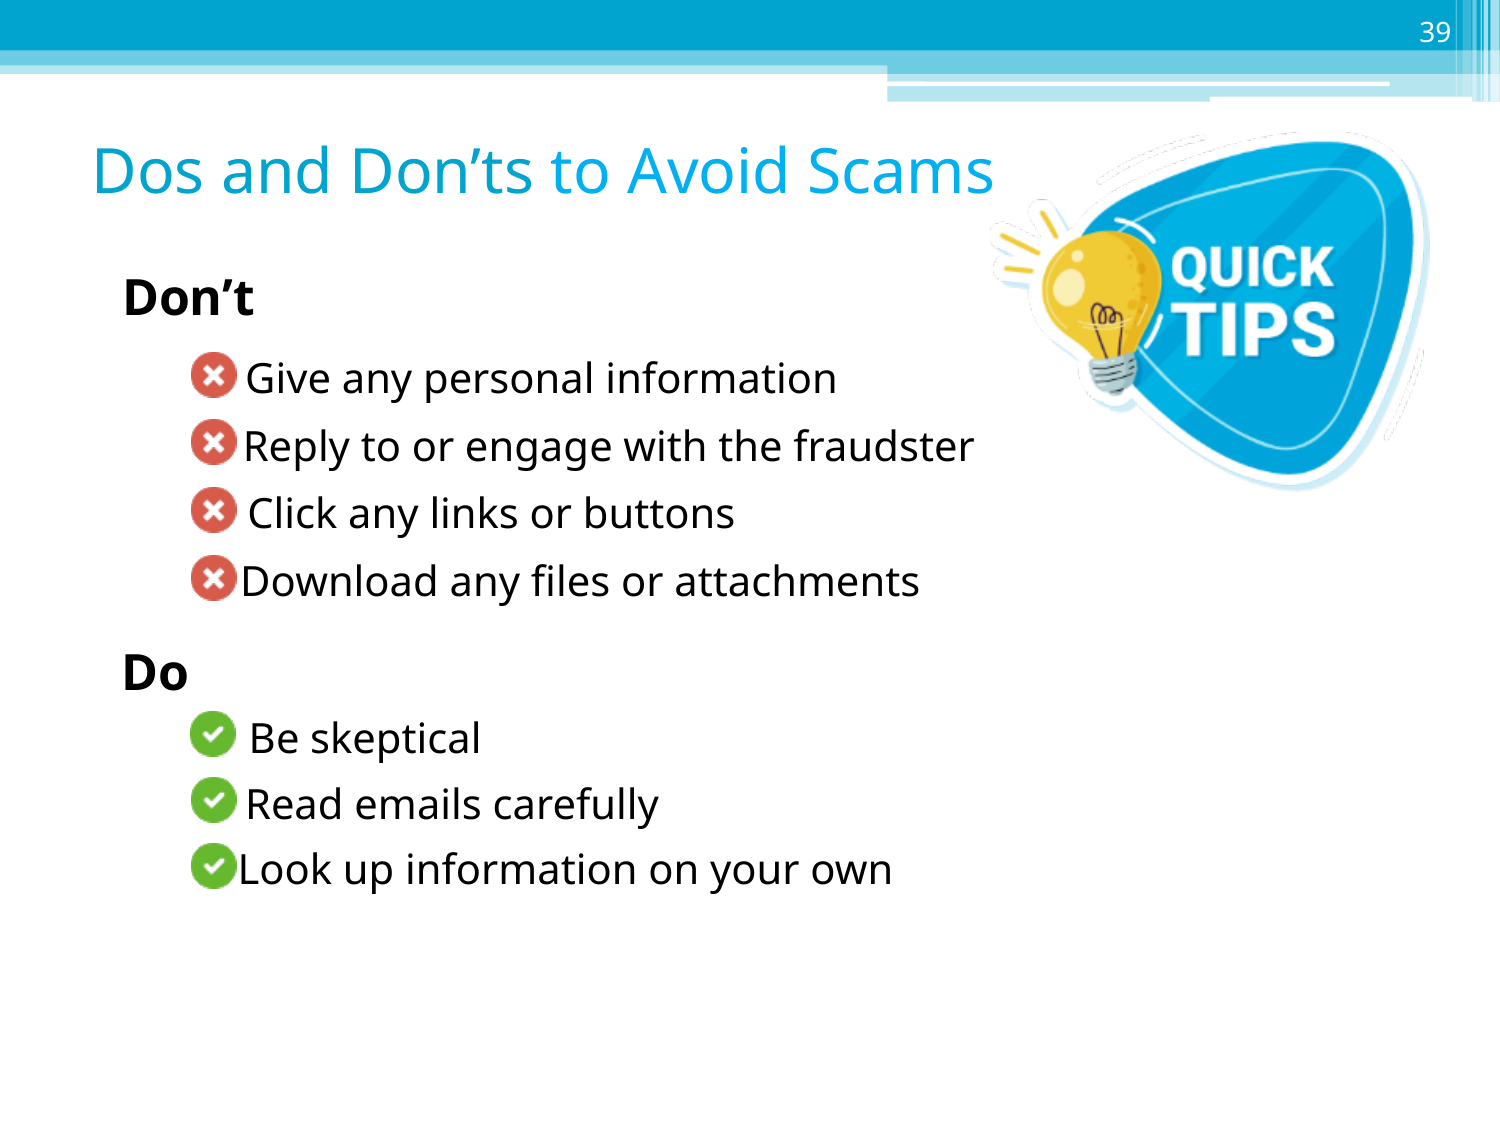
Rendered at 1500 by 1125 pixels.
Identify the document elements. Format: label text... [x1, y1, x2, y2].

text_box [190, 703, 894, 902]
text_box Do [106, 633, 204, 709]
slide_number 39 [1341, 0, 1466, 61]
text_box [191, 344, 971, 614]
title Dos and Don’ts to Avoid Scams [76, 81, 1427, 257]
text_box Don’t [107, 258, 270, 333]
picture [989, 131, 1430, 492]
